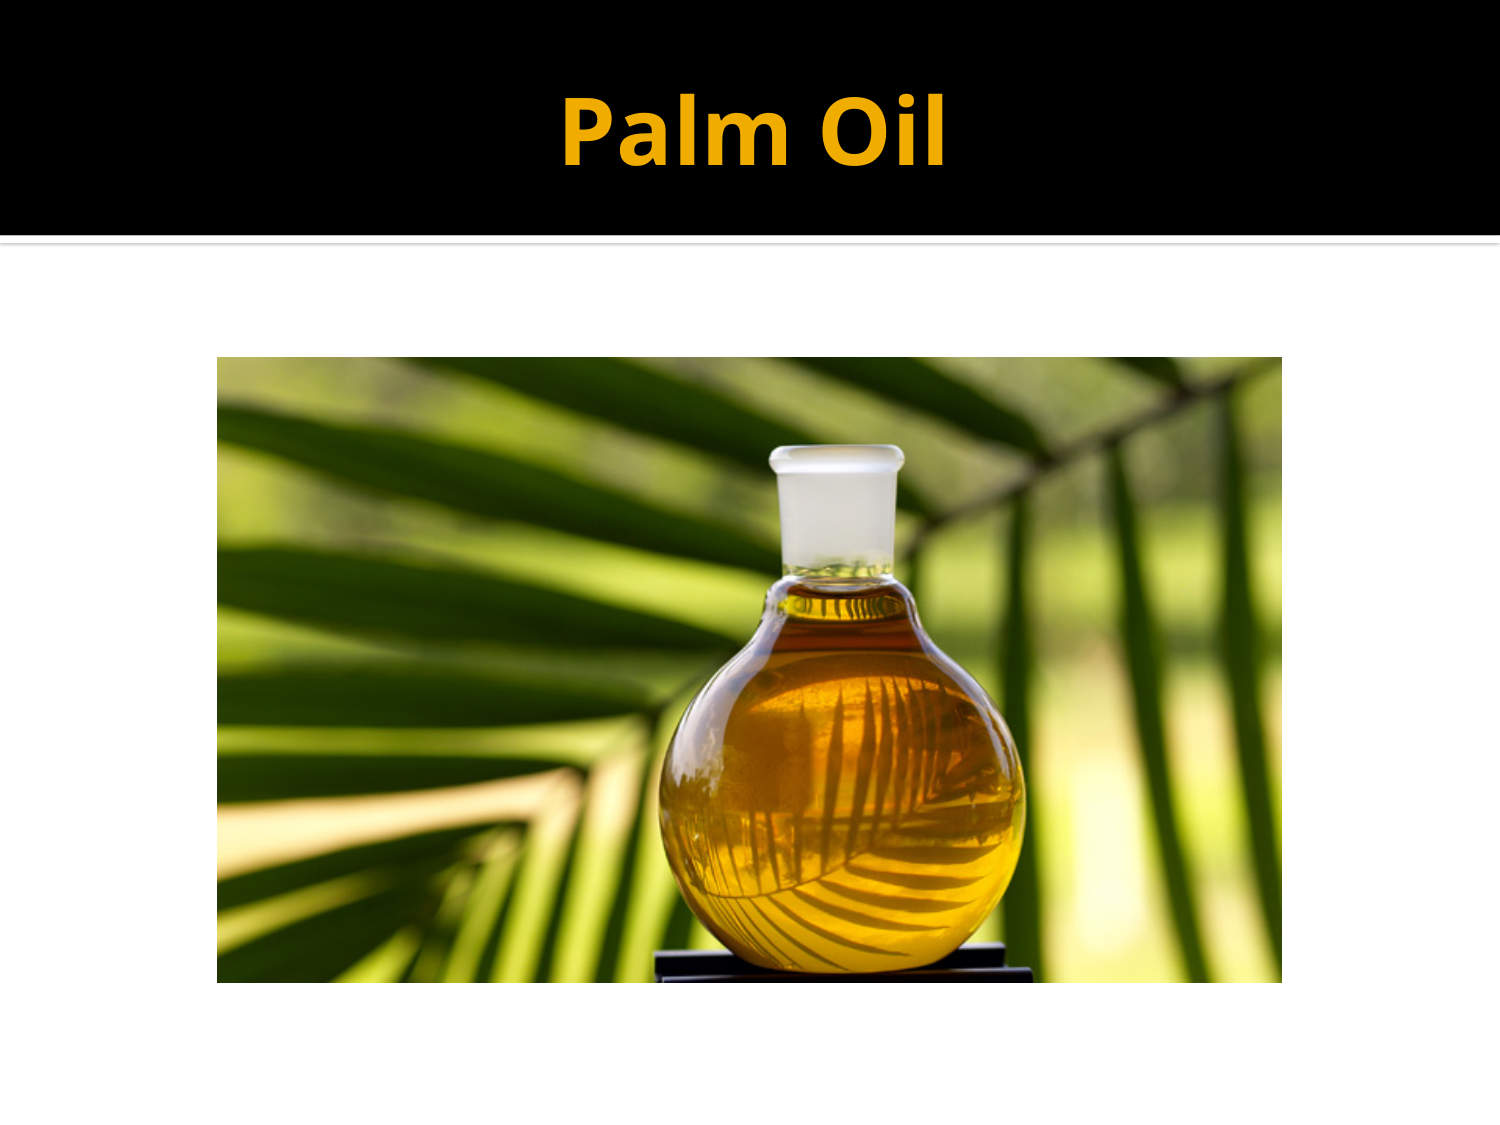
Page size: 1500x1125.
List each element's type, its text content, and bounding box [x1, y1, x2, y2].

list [217, 358, 1282, 984]
title Palm Oil [75, 25, 1425, 231]
